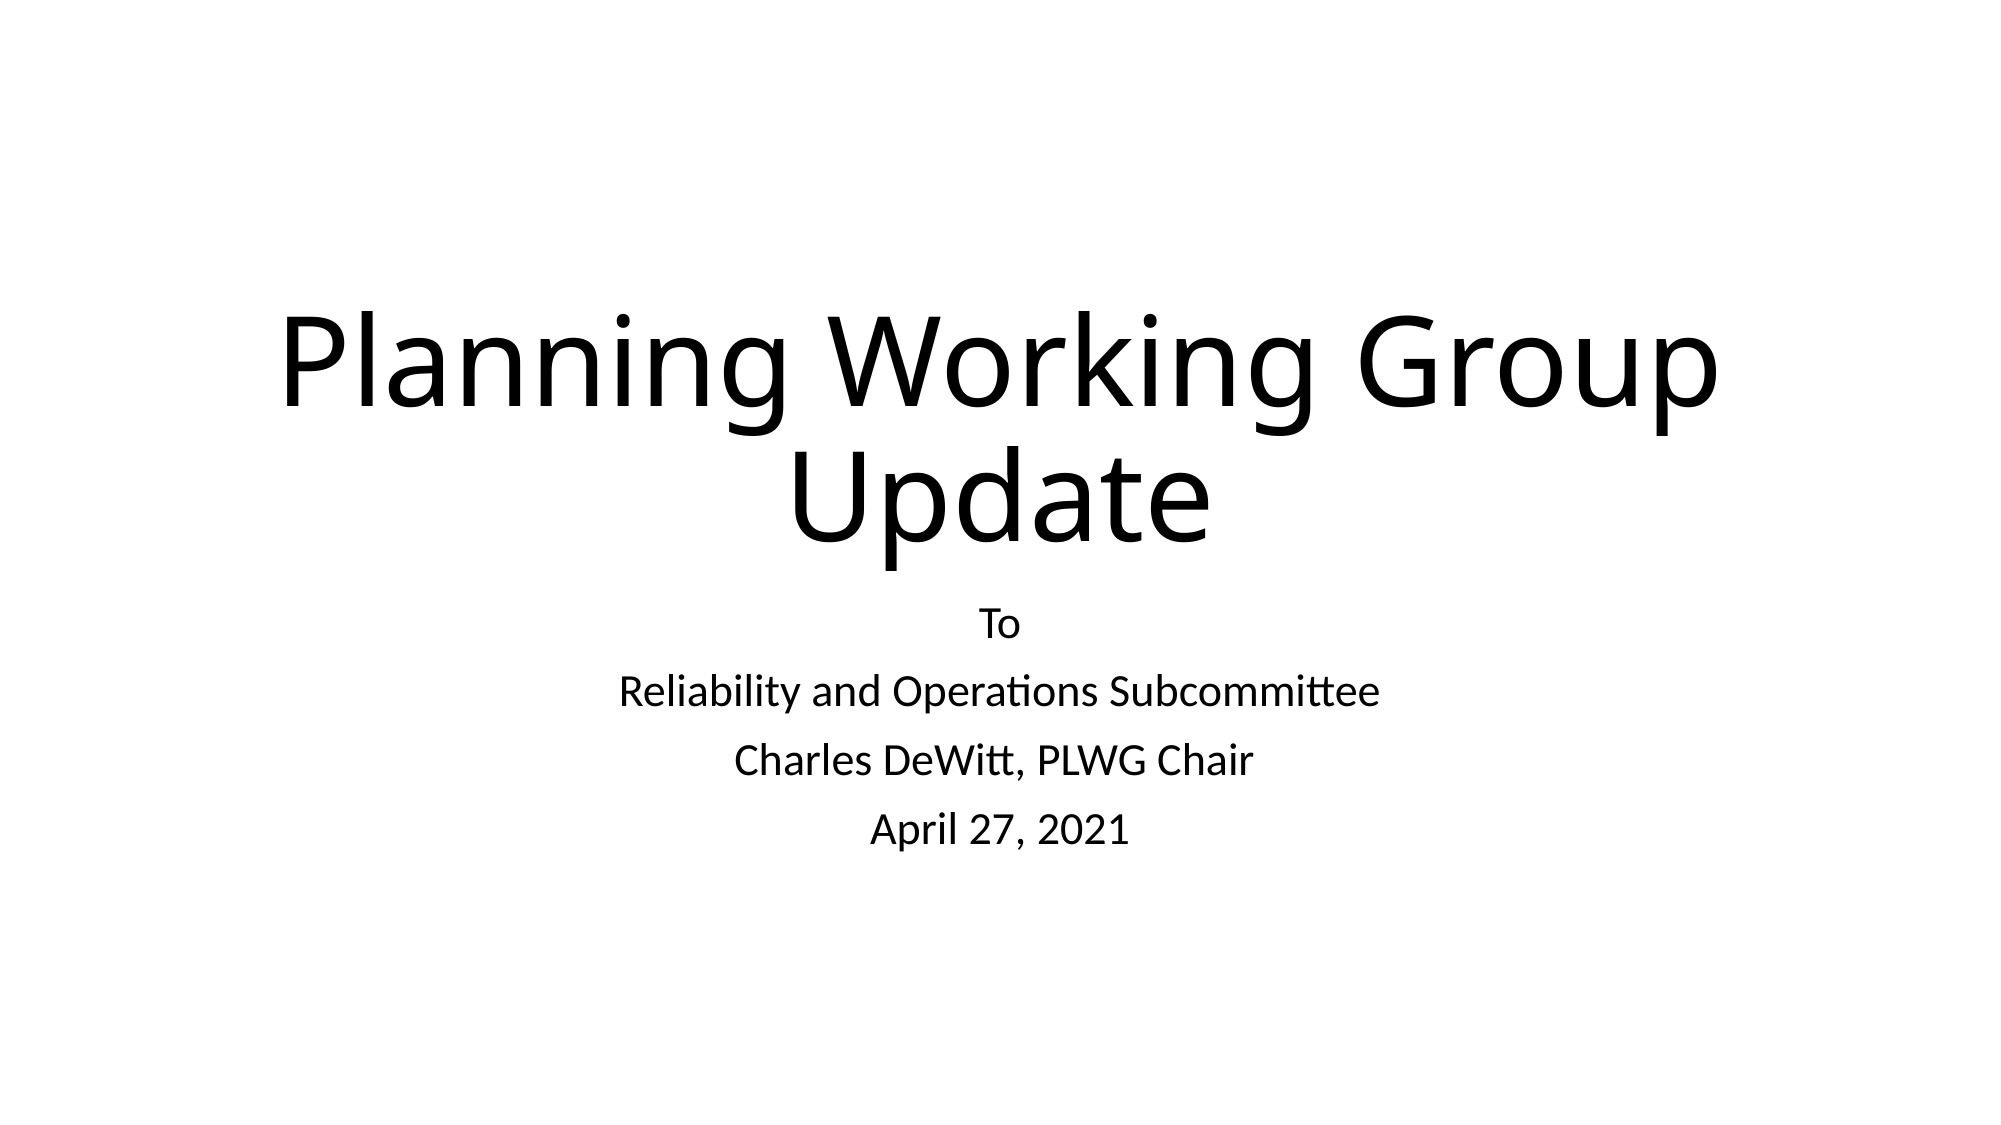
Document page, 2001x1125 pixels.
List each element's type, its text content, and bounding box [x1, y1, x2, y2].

subtitle To Reliability and Operations Subcommittee Charles DeWitt, PLWG Chair April 27, 2021 [249, 590, 1750, 863]
title Planning Working Group Update [249, 184, 1750, 576]
